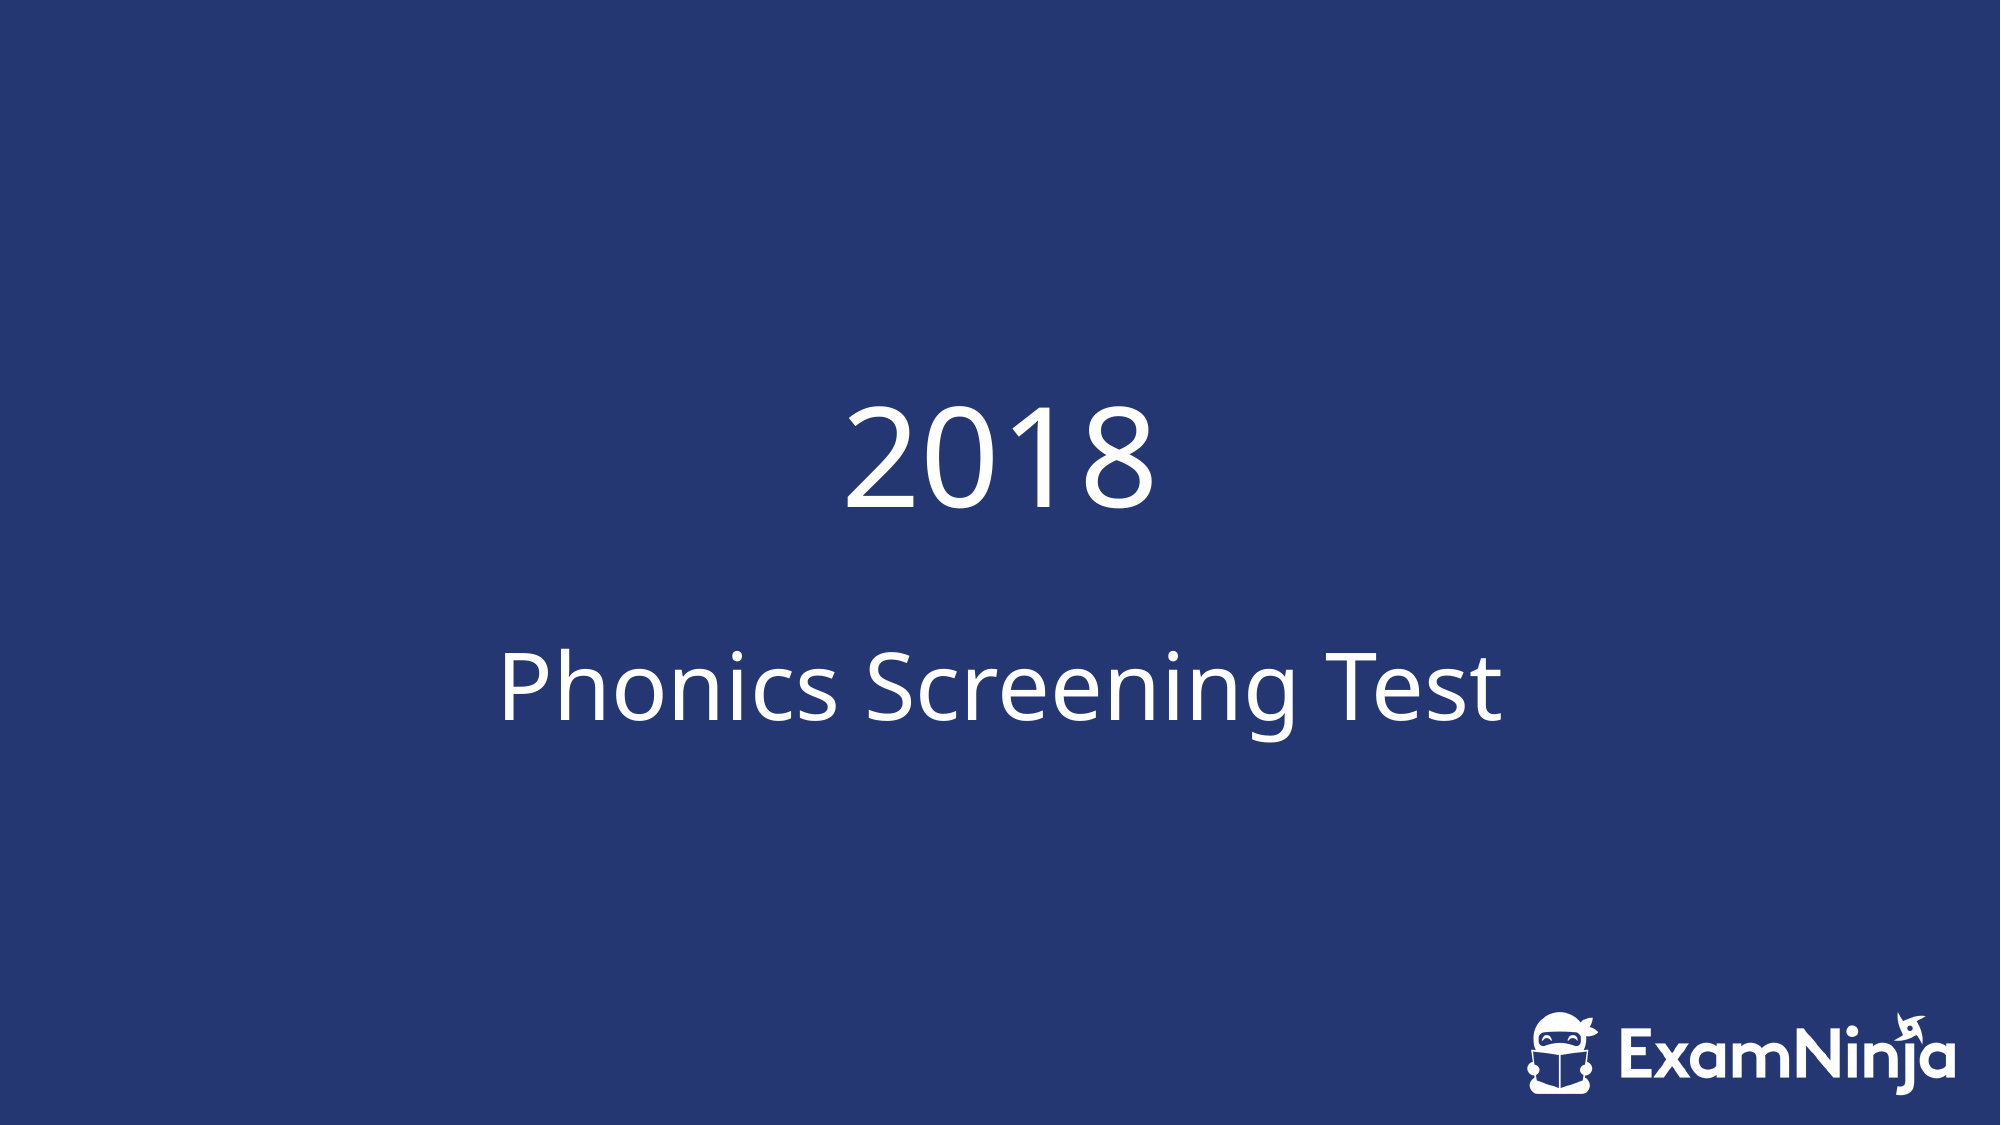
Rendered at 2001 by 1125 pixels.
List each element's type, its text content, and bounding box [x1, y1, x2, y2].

picture [1501, 1003, 1979, 1102]
title 2018 Phonics Screening Test [249, 377, 1750, 748]
